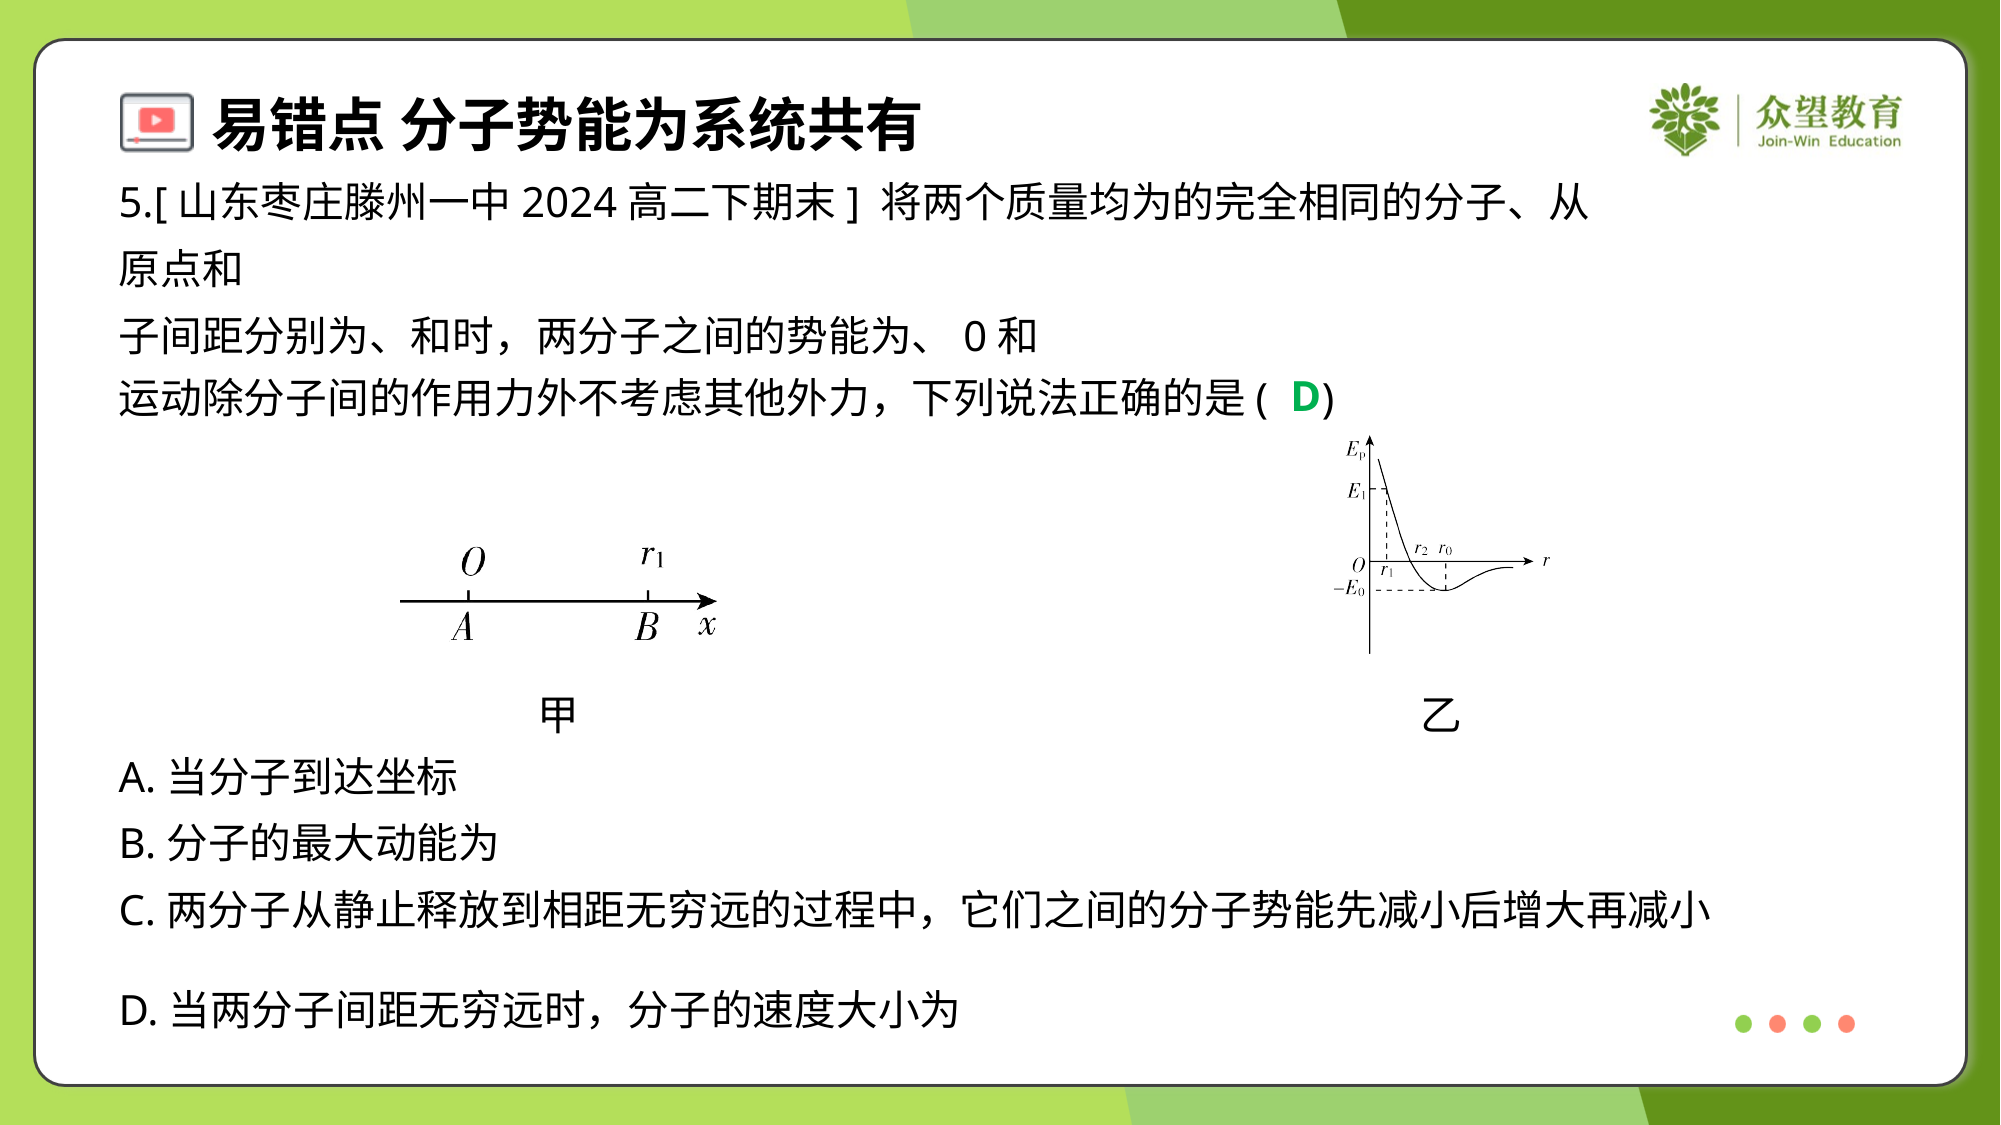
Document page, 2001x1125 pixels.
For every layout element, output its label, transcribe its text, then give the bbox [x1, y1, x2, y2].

text_box 乙 [1415, 674, 1467, 734]
text_box D [1274, 357, 1338, 416]
text_box 甲 [533, 674, 585, 734]
picture [0, 0, 2000, 1125]
